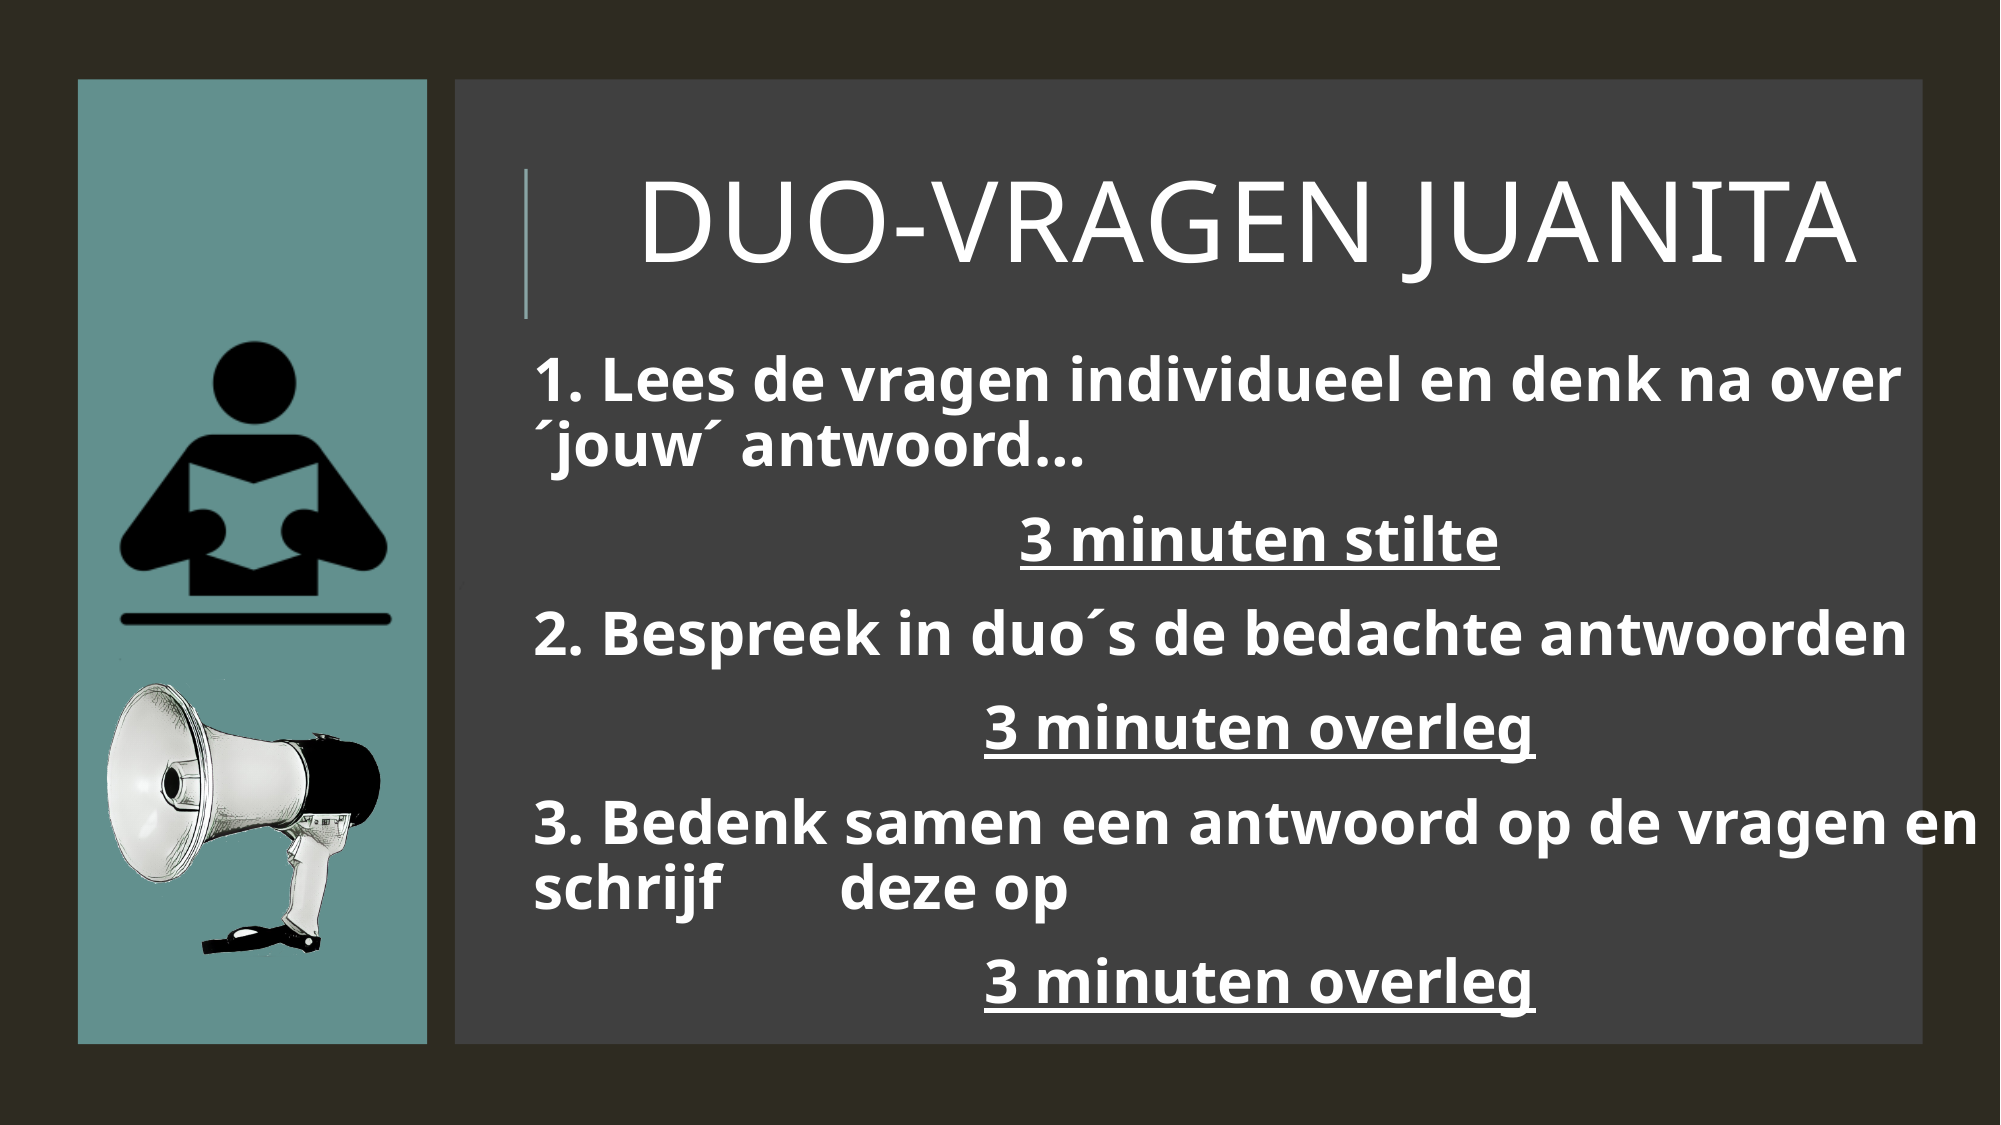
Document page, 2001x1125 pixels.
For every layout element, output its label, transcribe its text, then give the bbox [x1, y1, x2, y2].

picture [21, 266, 491, 968]
text_box [0, 0, 2000, 1125]
text_box Duo-Vragen juanita [597, 107, 1898, 354]
text_box [453, 78, 1924, 1045]
text_box [77, 708, 428, 1045]
list 1. Lees de vragen individueel en denk na over ´jouw´ antwoord… 3 minuten stilte 2. Bespreek in duo´s de bedachte antwoorden 3 minuten overleg 3. Bedenk samen een antwoord op de vragen en schrijf d deze op 3 minuten overleg [526, 341, 1994, 1125]
text_box [77, 78, 428, 261]
